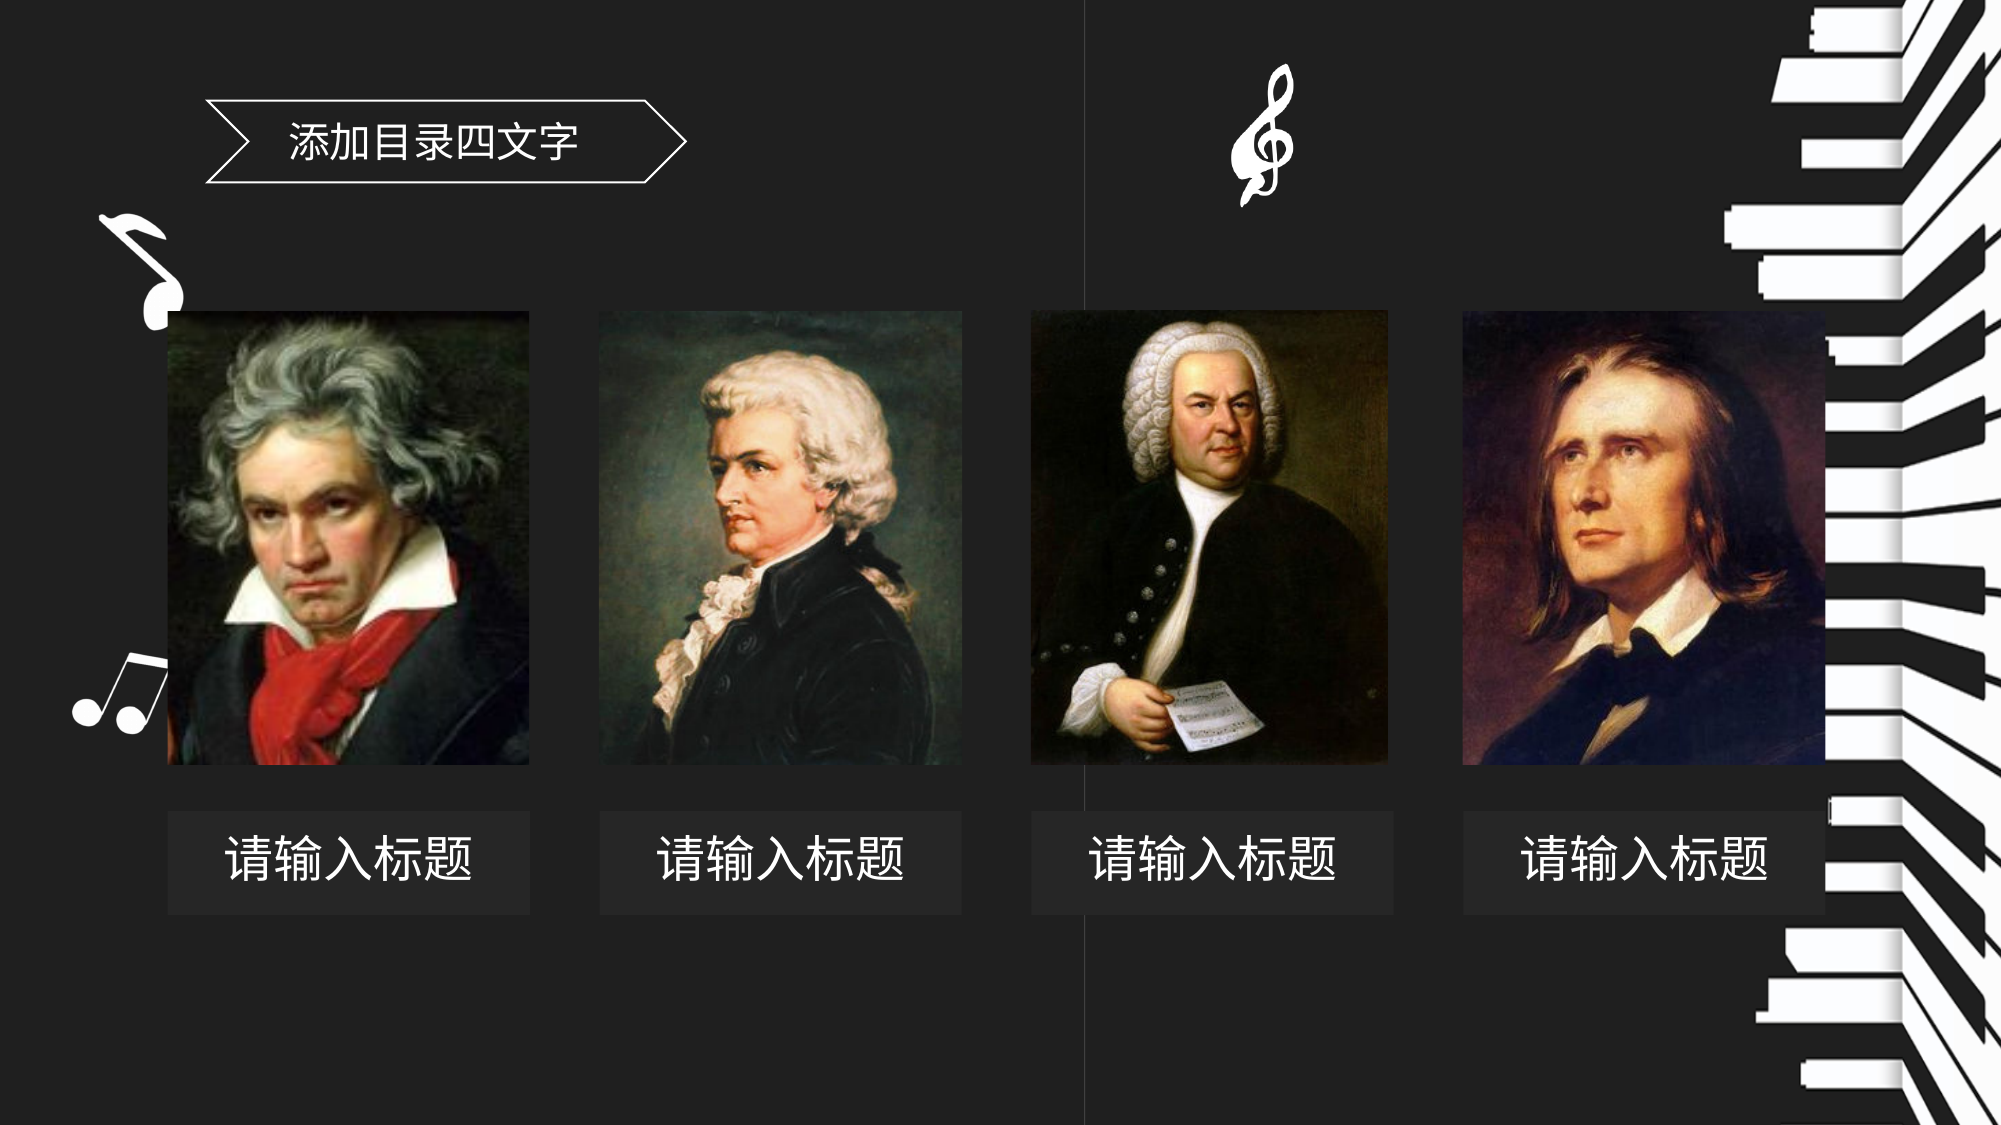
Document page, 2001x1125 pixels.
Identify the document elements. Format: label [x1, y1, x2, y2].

text_box [586, 810, 975, 916]
text_box [1450, 810, 1839, 916]
text_box [207, 100, 686, 183]
text_box [1018, 810, 1407, 916]
text_box [154, 810, 543, 916]
picture [0, 0, 2001, 1125]
